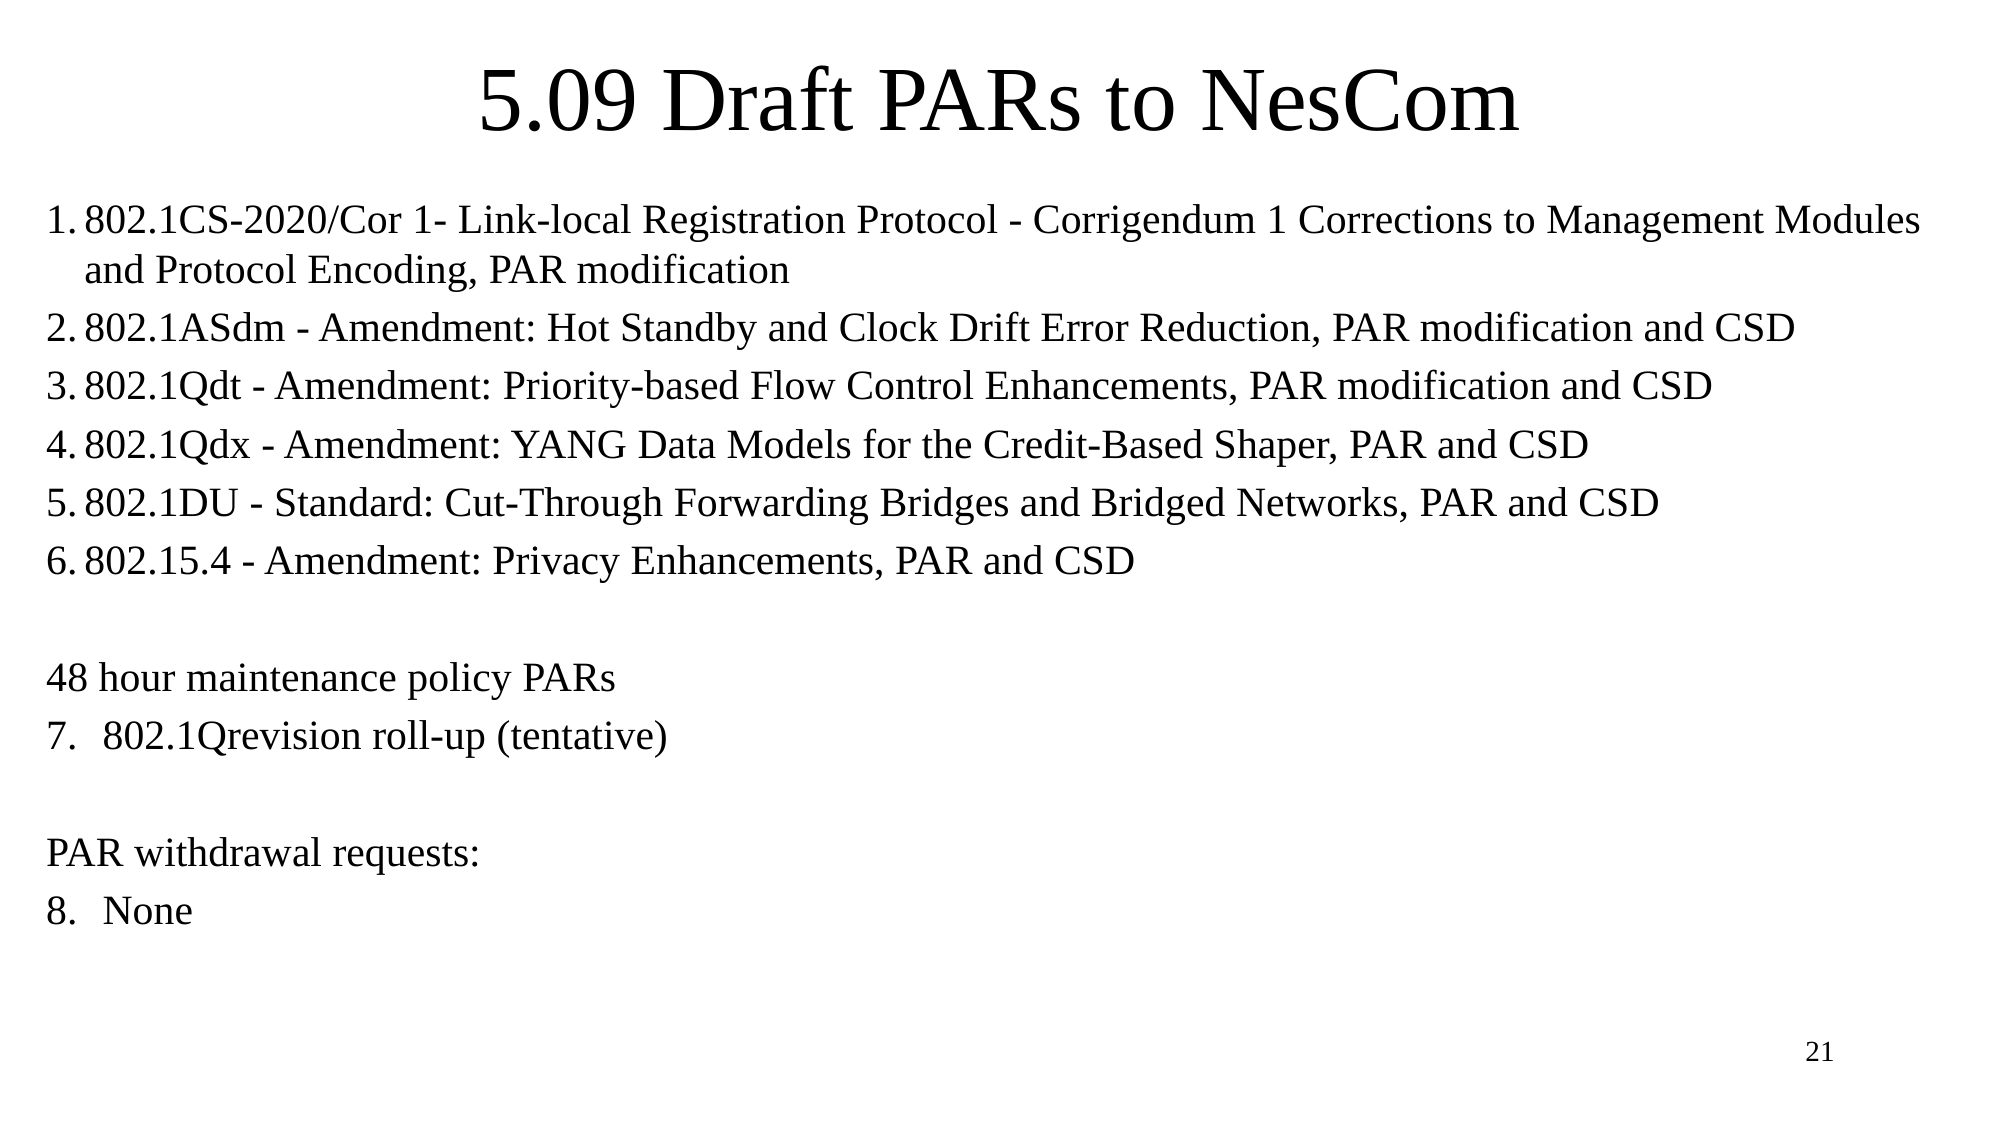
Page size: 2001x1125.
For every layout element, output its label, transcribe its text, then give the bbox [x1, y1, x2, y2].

slide_number 21 [1433, 1024, 1851, 1101]
list 802.1CS-2020/Cor 1- Link-local Registration Protocol - Corrigendum 1 Corrections to Management Modules and Protocol Encoding, PAR modification 802.1ASdm - Amendment: Hot Standby and Clock Drift Error Reduction, PAR modification and CSD 802.1Qdt - Amendment: Priority-based Flow Control Enhancements, PAR modification and CSD 802.1Qdx - Amendment: YANG Data Models for the Credit-Based Shaper, PAR and CSD 802.1DU - Standard: Cut-Through Forwarding Bridges and Bridged Networks, PAR and CSD 802.15.4 - Amendment: Privacy Enhancements, PAR and CSD 48 hour maintenance policy PARs 802.1Qrevision roll-up (tentative) PAR withdrawal requests: None [30, 183, 1969, 860]
title 5.09 Draft PARs to NesCom [362, 0, 1638, 183]
